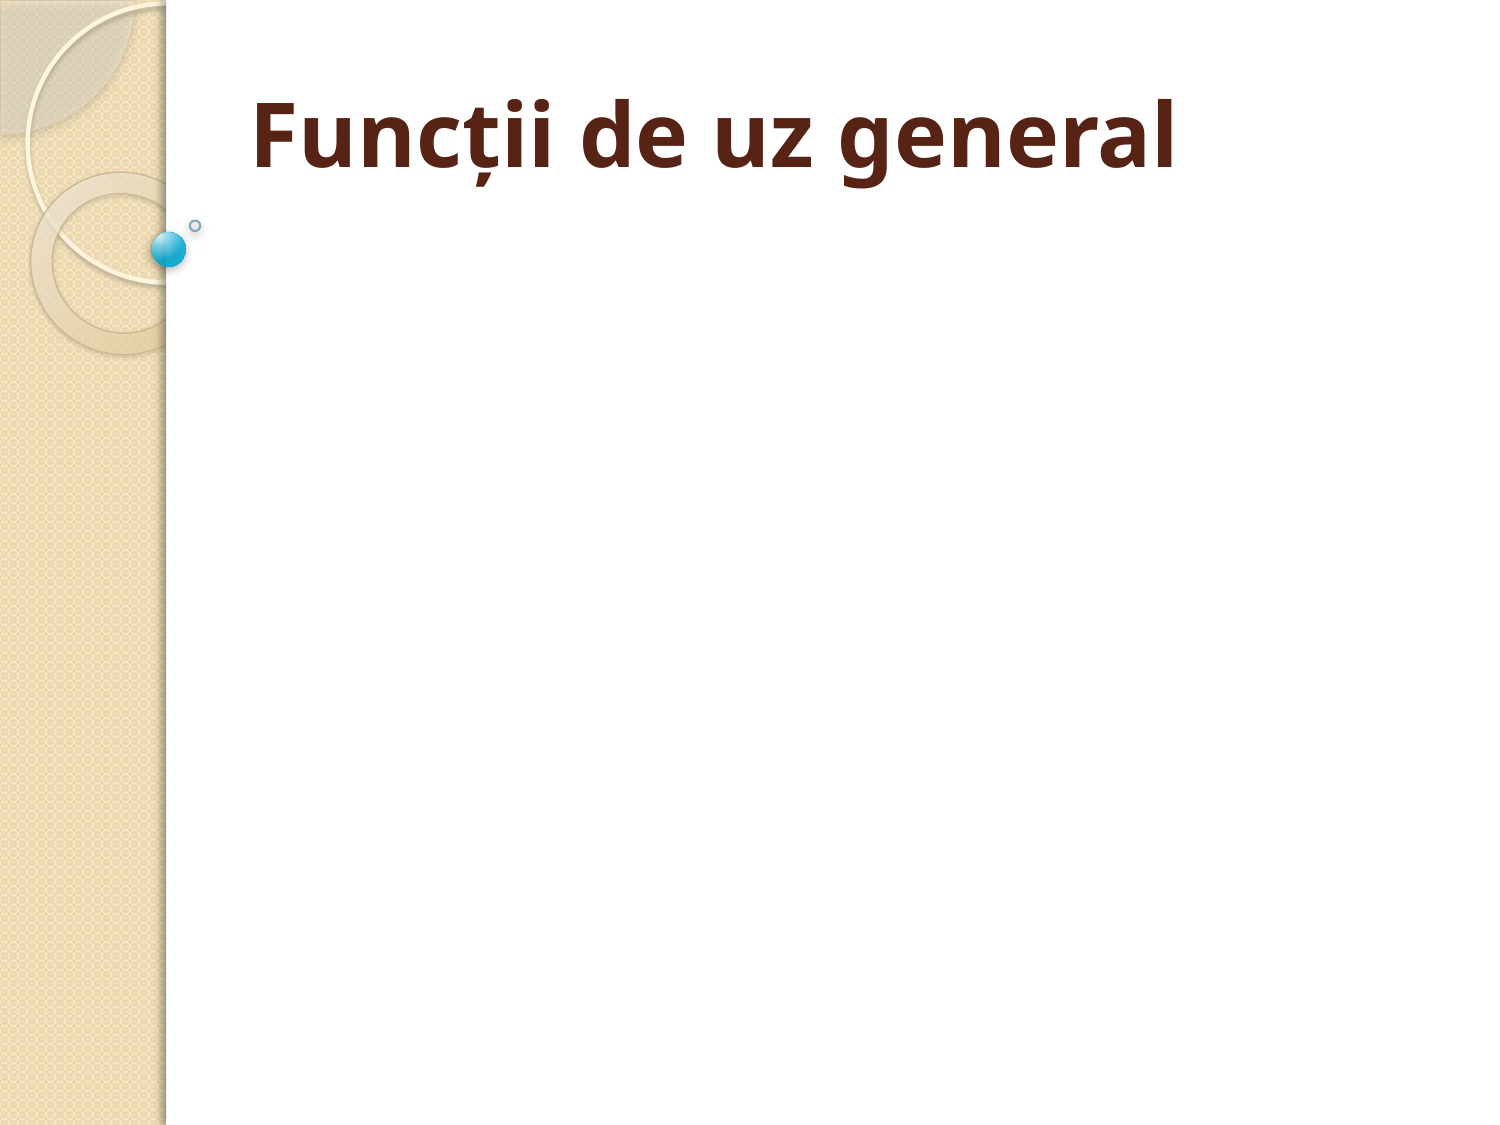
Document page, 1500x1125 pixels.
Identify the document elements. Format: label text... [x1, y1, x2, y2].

title Funcţii de uz general [234, 59, 1450, 301]
